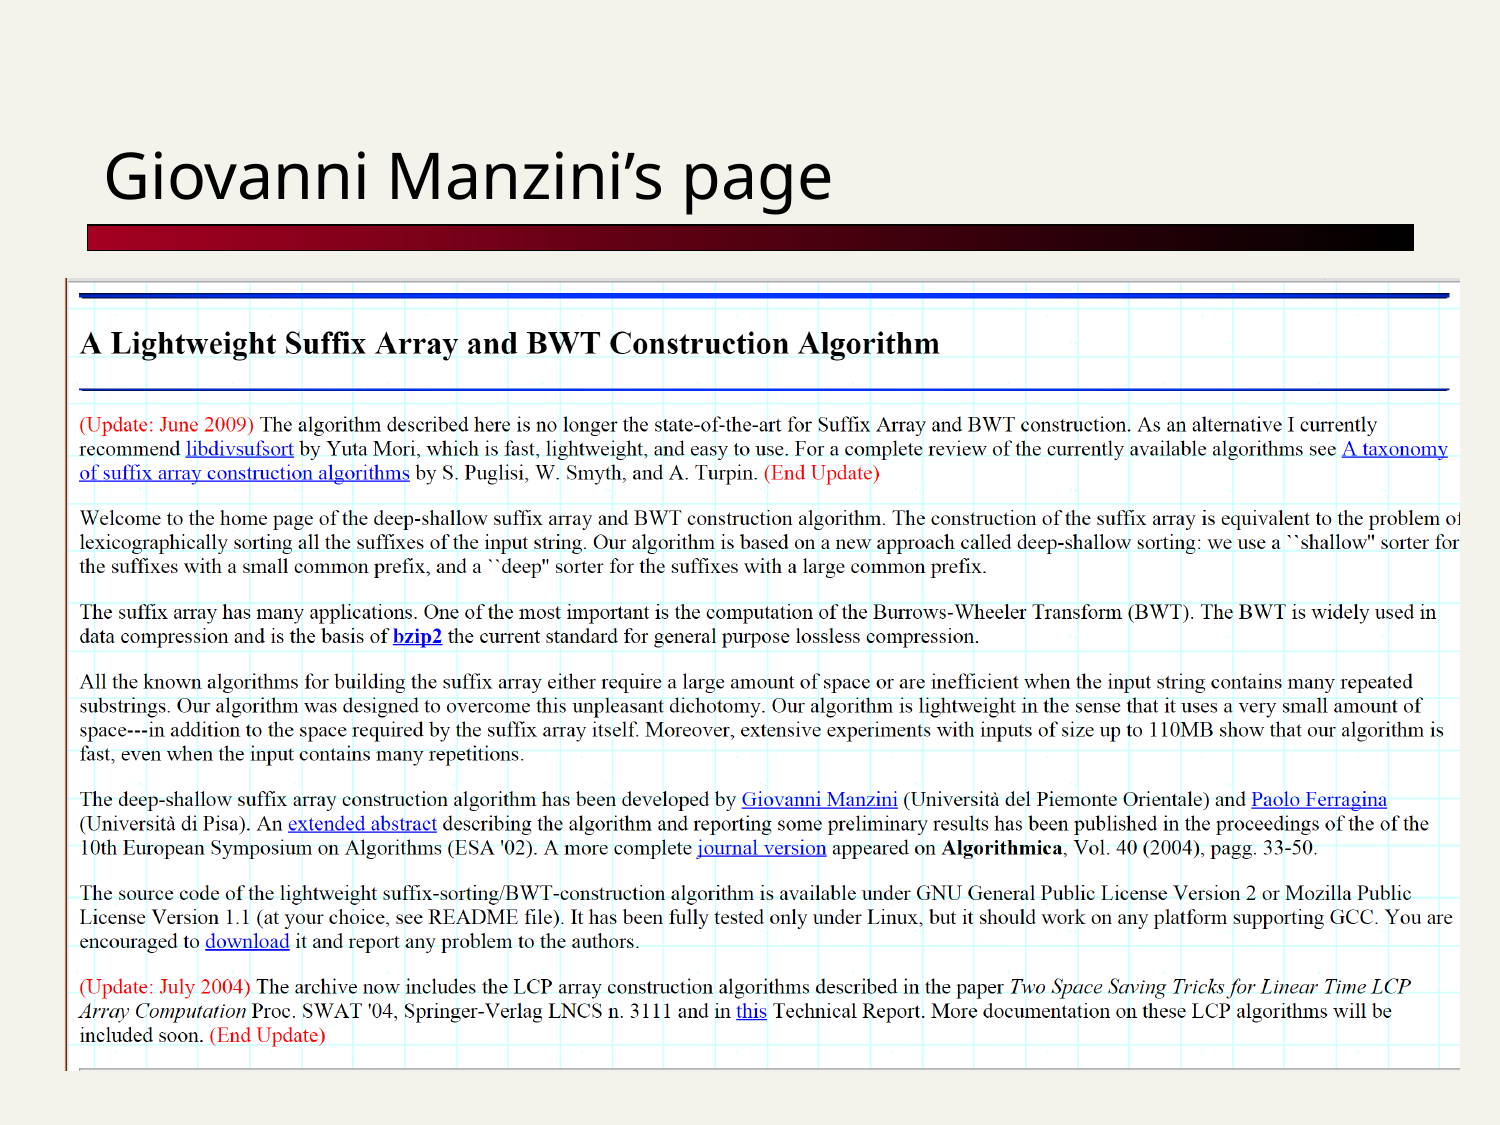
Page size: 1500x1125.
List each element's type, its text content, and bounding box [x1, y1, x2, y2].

picture [64, 278, 1461, 1071]
title Giovanni Manzini’s page [88, 101, 1364, 221]
